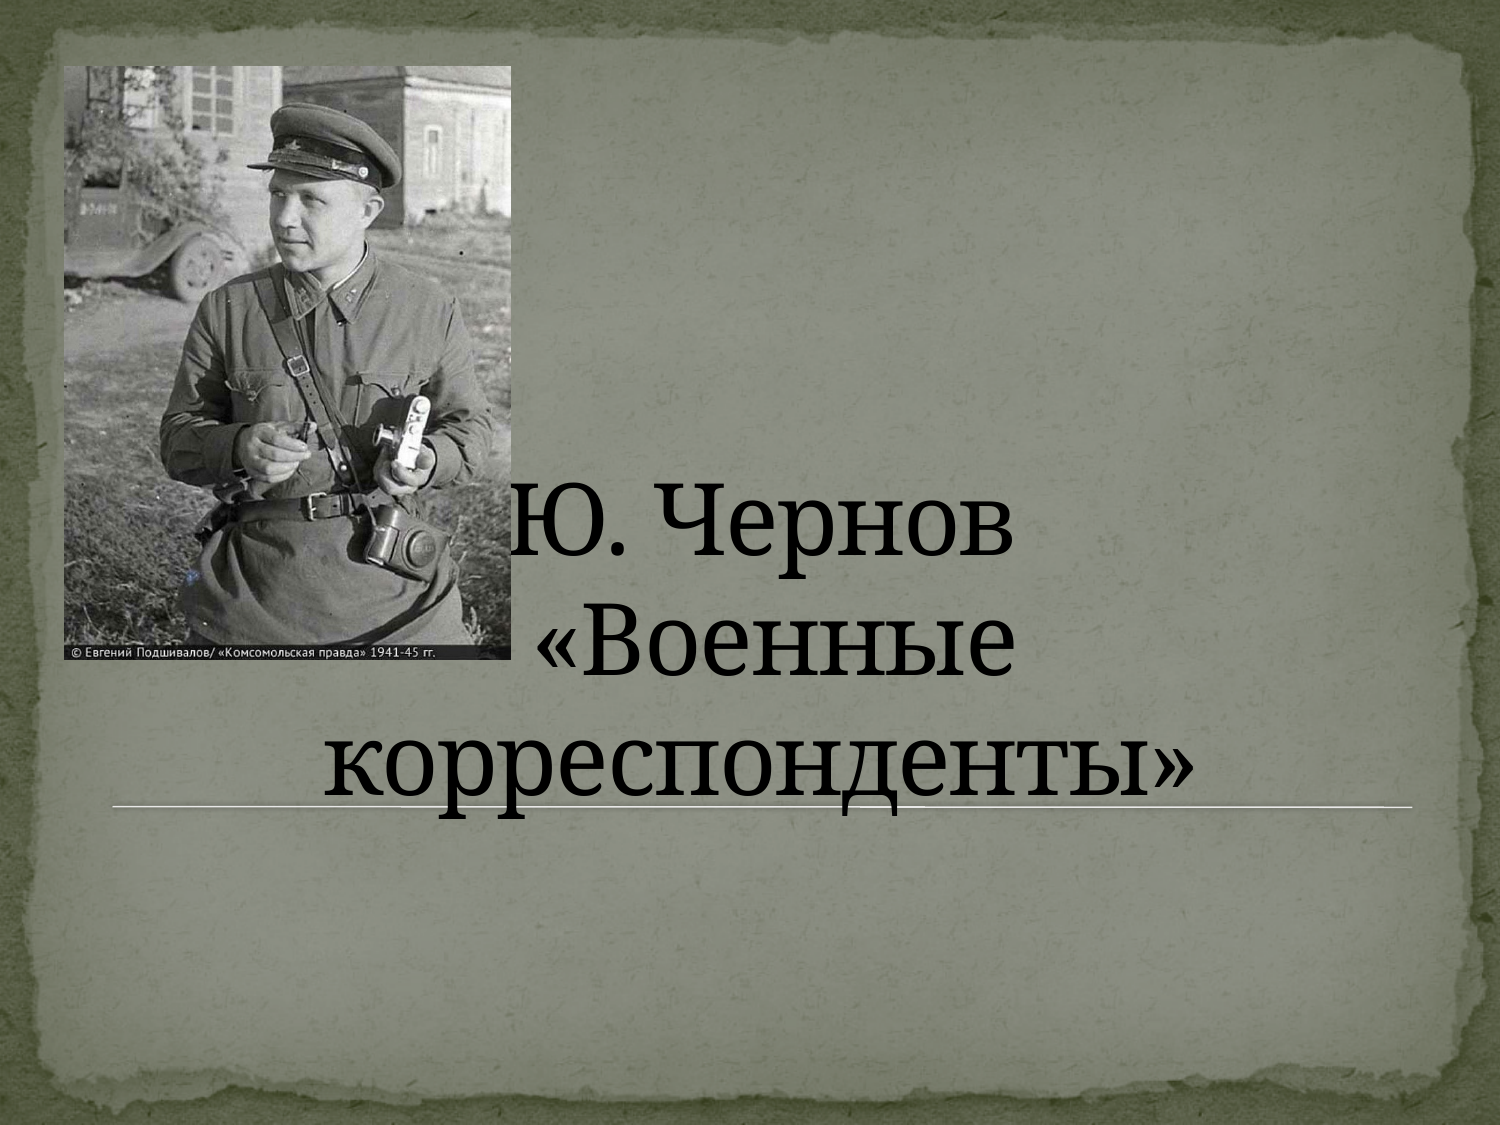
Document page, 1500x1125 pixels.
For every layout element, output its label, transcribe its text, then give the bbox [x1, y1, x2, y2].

title Ю. Чернов «Военные корреспонденты» [112, 597, 1413, 823]
picture [64, 66, 511, 660]
